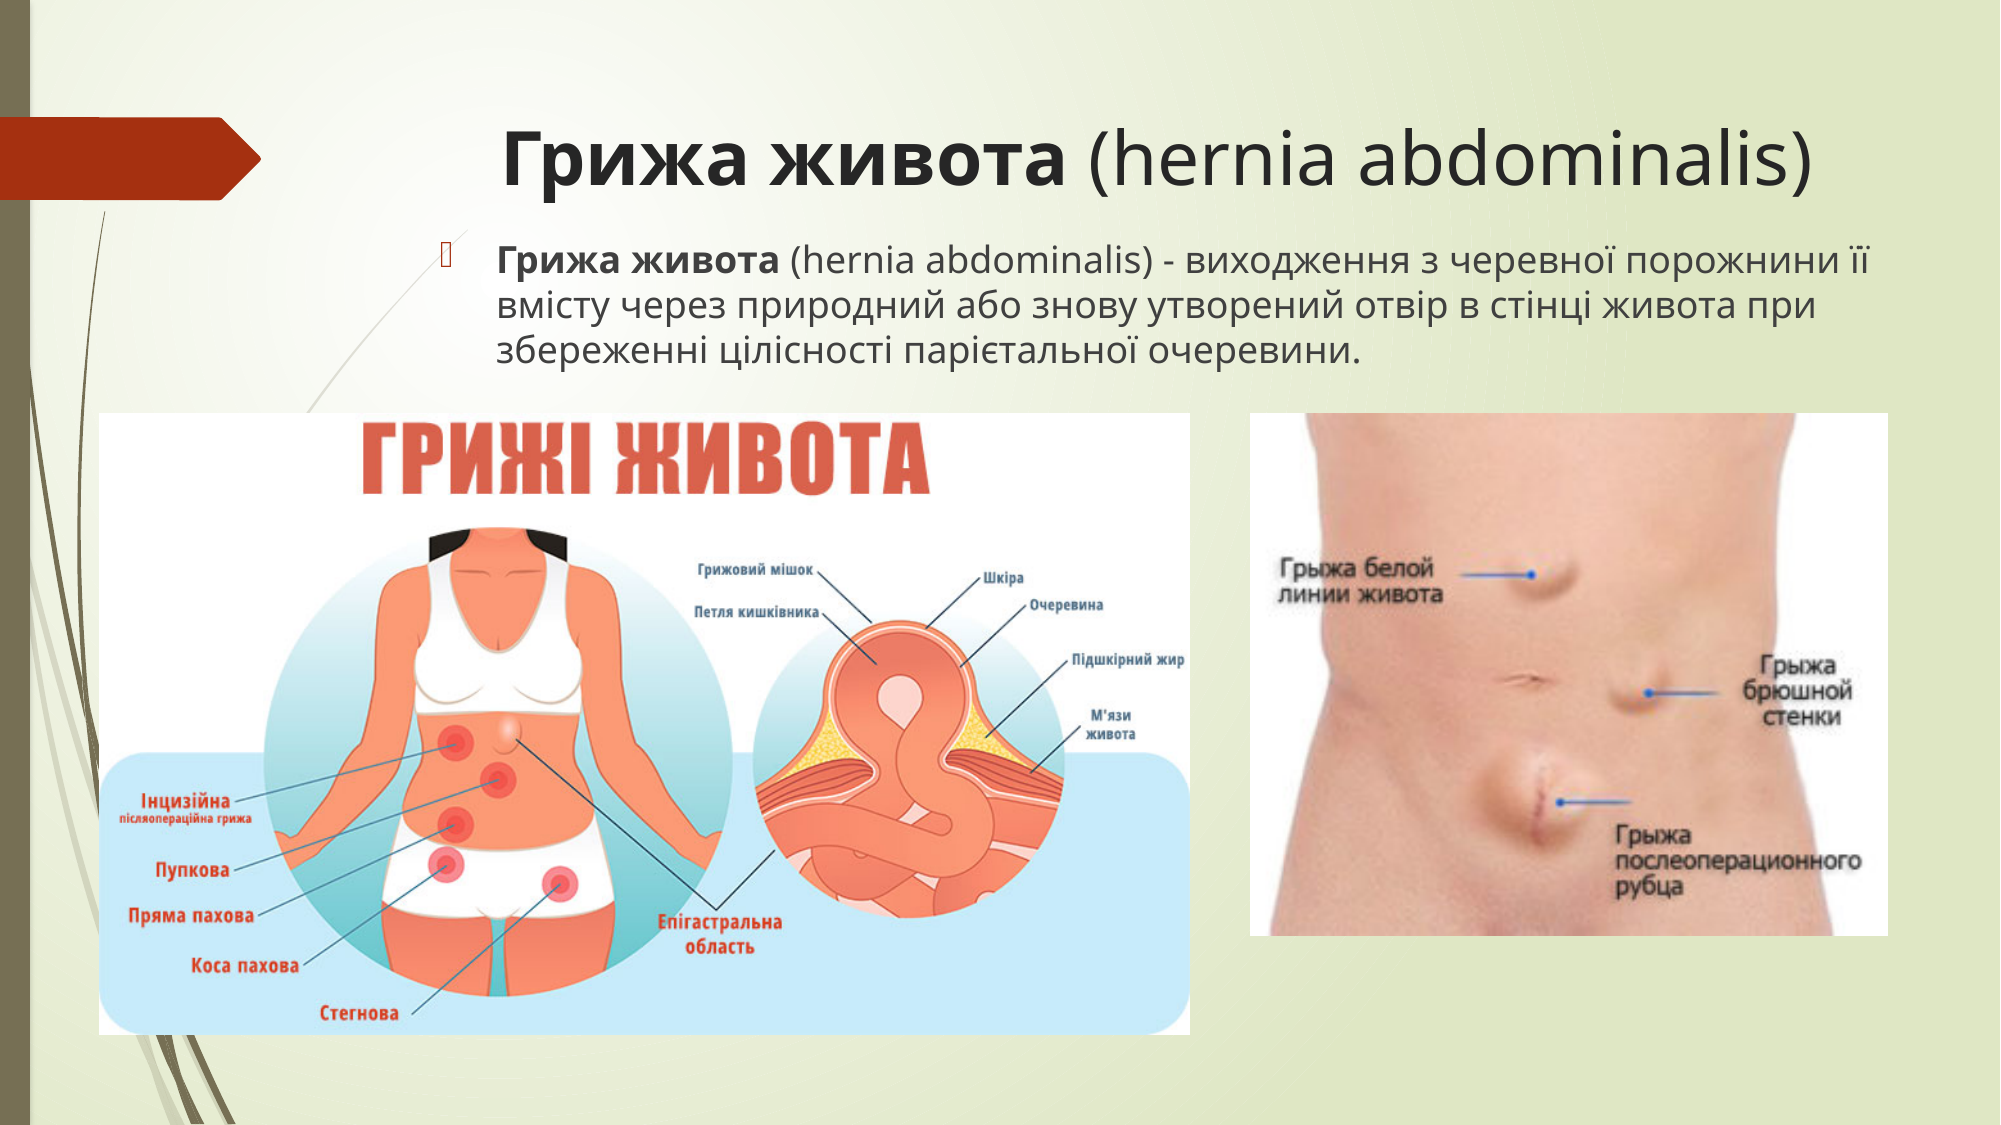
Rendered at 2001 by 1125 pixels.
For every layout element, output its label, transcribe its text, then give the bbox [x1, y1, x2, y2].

title Грижа живота (hernia abdominalis) [425, 102, 1888, 228]
picture [1250, 413, 1888, 936]
list Грижа живота (hernia abdominalis) - виходження з черевної порожнини її вмісту через природний або знову утворений отвір в стінці живота при збереженні цілісності парієтальної очеревини. [424, 228, 1888, 970]
picture [99, 413, 1190, 1035]
